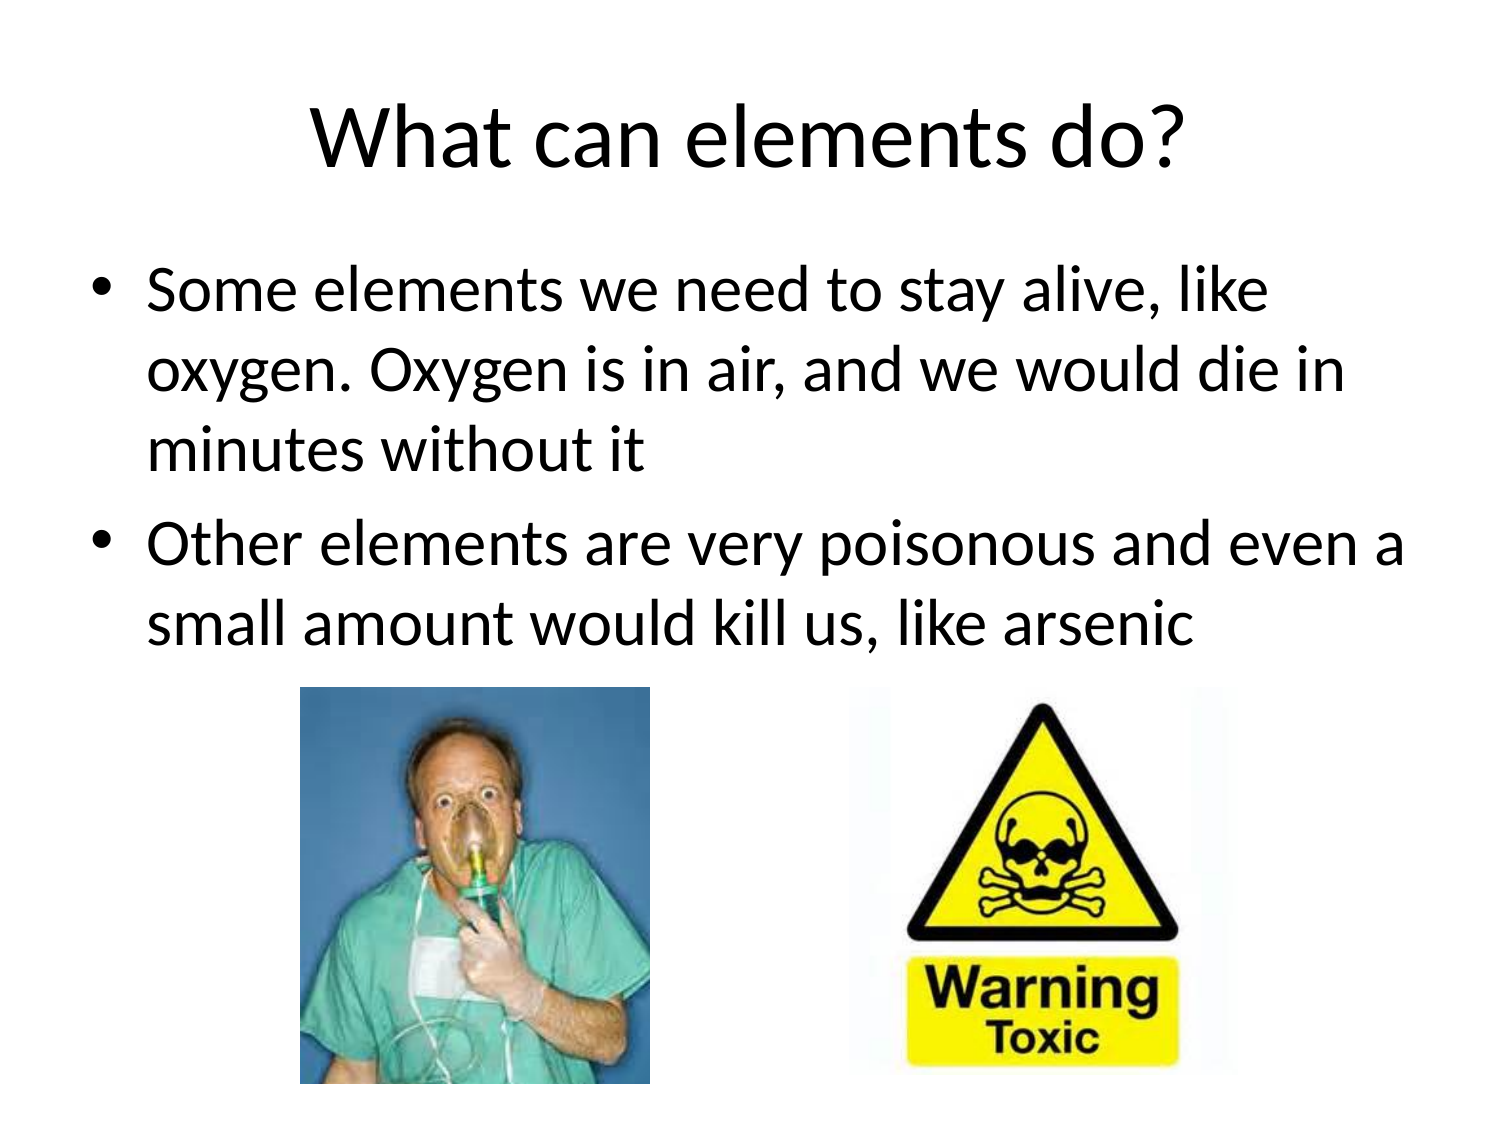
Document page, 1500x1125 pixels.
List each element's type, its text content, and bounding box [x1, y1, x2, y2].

list Some elements we need to stay alive, like oxygen. Oxygen is in air, and we would die in minutes without it Other elements are very poisonous and even a small amount would kill us, like arsenic [75, 237, 1425, 988]
title What can elements do? [75, 37, 1425, 225]
picture [299, 687, 651, 1084]
picture [849, 687, 1238, 1076]
